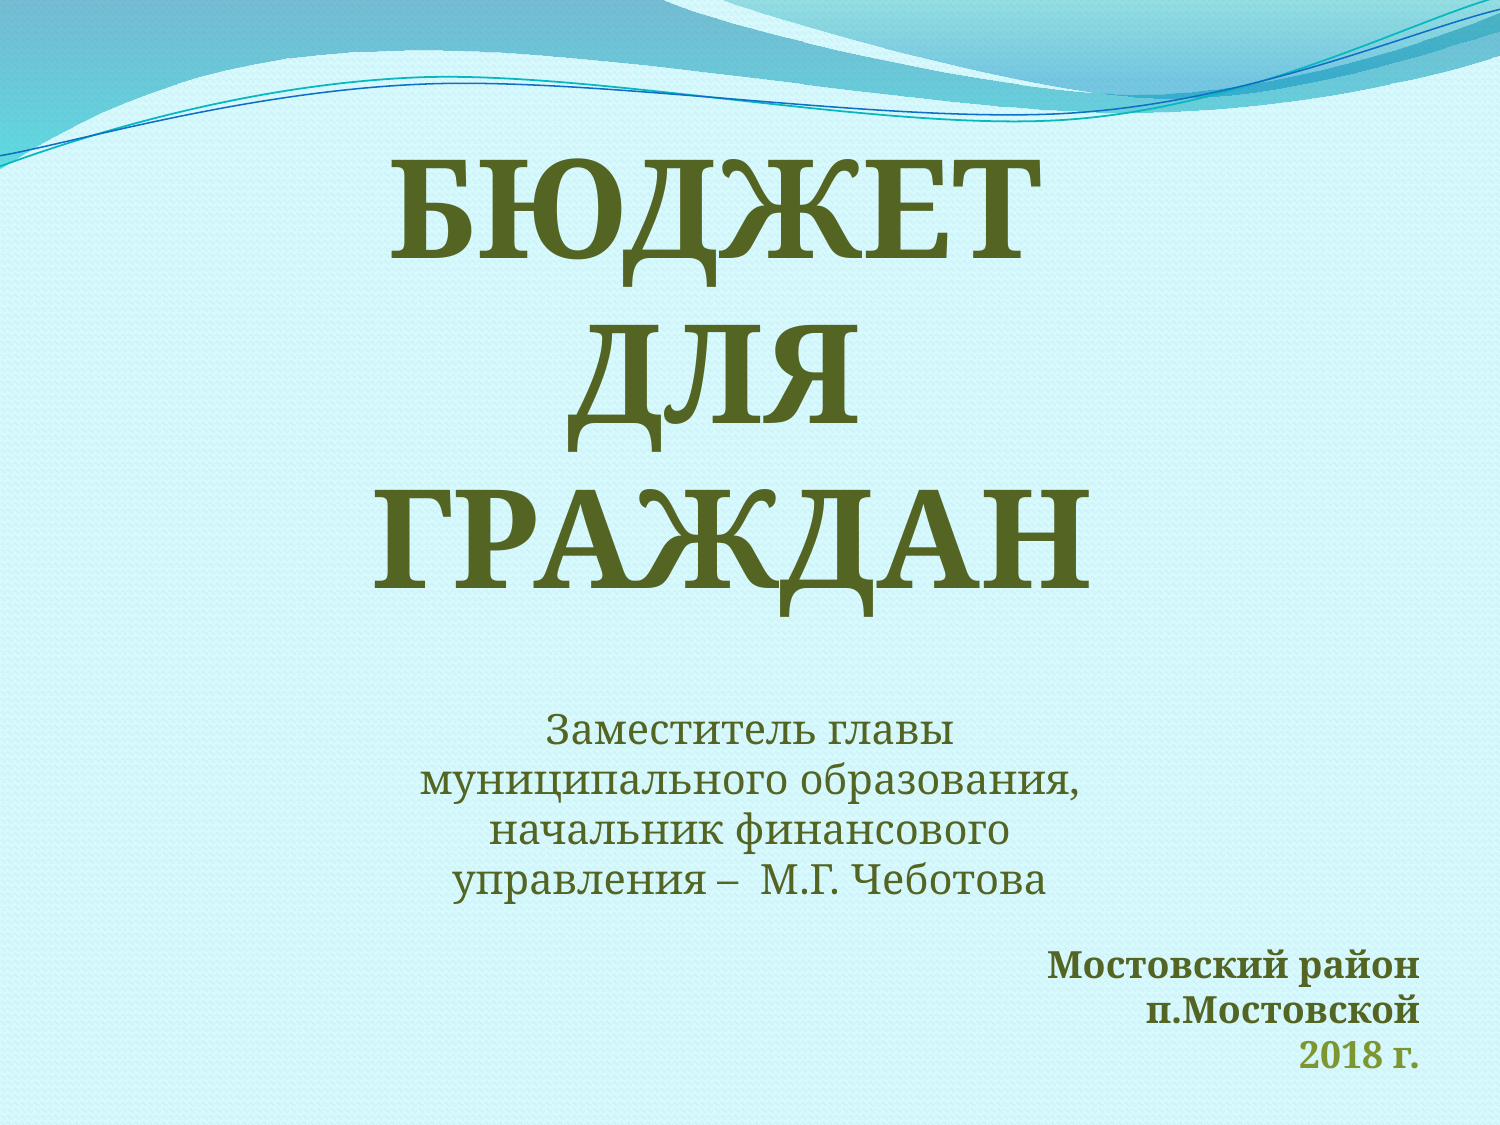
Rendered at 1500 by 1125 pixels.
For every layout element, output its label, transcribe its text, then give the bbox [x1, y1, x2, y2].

text_box Заместитель главы муниципального образования, начальник финансового управления – М.Г. Чеботова [374, 645, 1125, 910]
text_box БЮДЖЕТ ДЛЯ ГРАЖДАН [100, 113, 1365, 624]
text_box Мостовский район п.Мостовской 2018 г. [375, 933, 1436, 1084]
